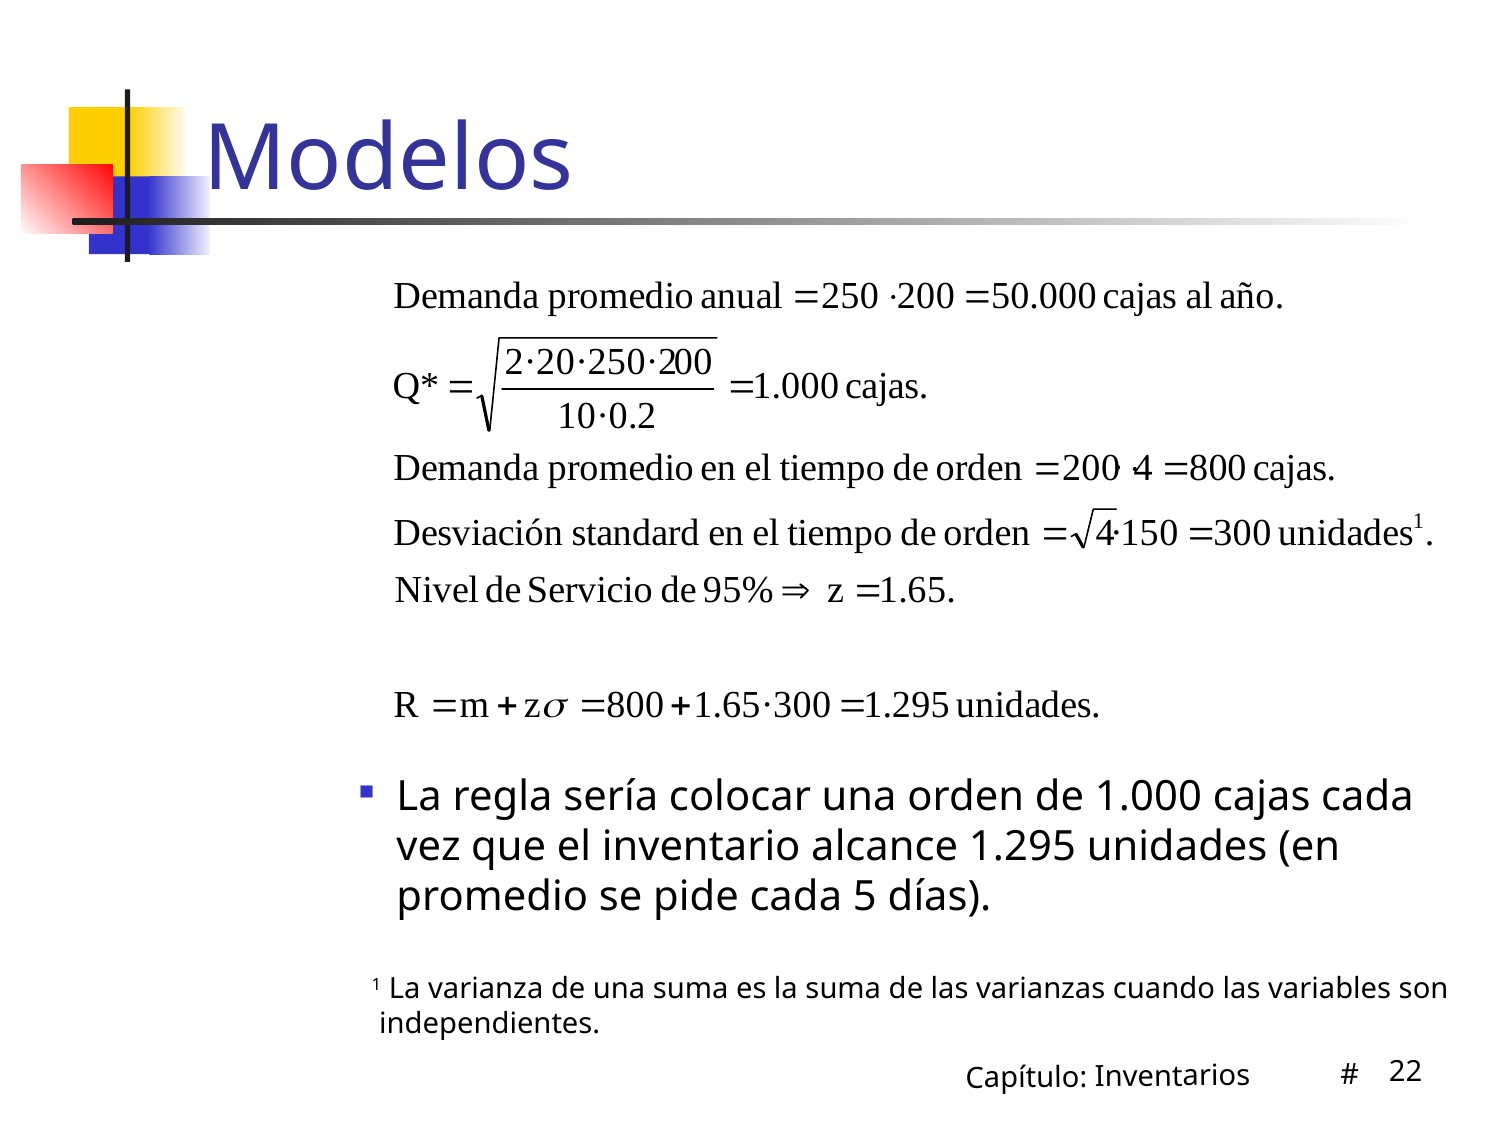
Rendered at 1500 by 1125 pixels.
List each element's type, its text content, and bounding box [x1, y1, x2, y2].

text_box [387, 274, 1438, 728]
text_box 1 La varianza de una suma es la suma de las varianzas cuando las variables son independientes. [356, 962, 1465, 1048]
slide_number 22 [1124, 1048, 1438, 1101]
title Modelos [188, 27, 1468, 216]
footer Capítulo: Inventarios # [924, 1048, 1402, 1108]
list La regla sería colocar una orden de 1.000 cajas cada vez que el inventario alcance 1.295 unidades (en promedio se pide cada 5 días). [193, 274, 1470, 1007]
